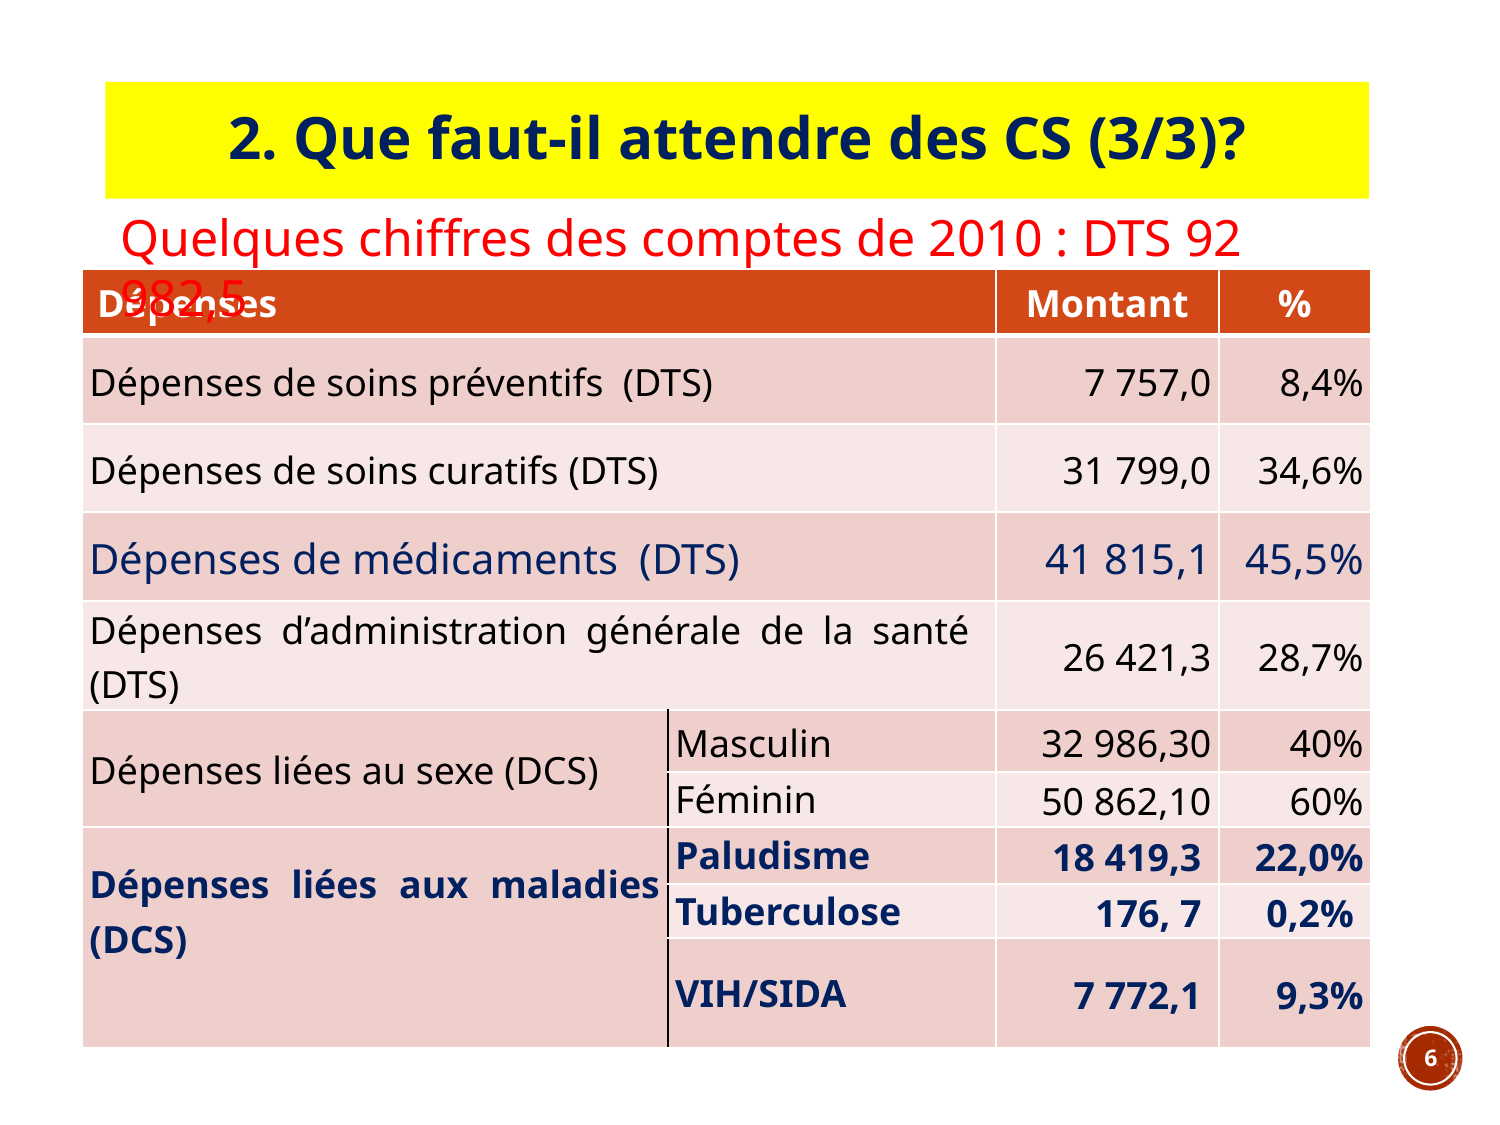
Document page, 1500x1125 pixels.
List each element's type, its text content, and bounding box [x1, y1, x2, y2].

table_cell 8,4% [1220, 338, 1370, 423]
table_cell 0,2% [1220, 885, 1370, 937]
table_cell Dépenses d’administration générale de la santé (DTS) [83, 602, 995, 709]
table_cell Dépenses liées au sexe (DCS) [83, 711, 667, 826]
table_cell Tuberculose [669, 885, 995, 937]
table_cell 26 421,3 [997, 602, 1218, 709]
table_cell 45,5% [1220, 513, 1370, 600]
table_cell Féminin [669, 773, 995, 826]
table_header Dépenses [83, 270, 105, 333]
table_cell Masculin [669, 711, 995, 771]
table_cell 176, 7 [997, 885, 1218, 937]
table_cell 41 815,1 [997, 513, 1218, 600]
table_cell 50 862,10 [997, 773, 1218, 826]
table_cell 22,0% [1220, 828, 1370, 883]
table_cell 28,7% [1220, 602, 1370, 709]
table_cell 60% [1220, 773, 1370, 826]
slide_number 6 [1391, 1028, 1471, 1089]
table_cell 7 757,0 [997, 338, 1218, 423]
table_cell Dépenses liées aux maladies (DCS) [83, 828, 667, 1047]
table_cell Dépenses de soins préventifs (DTS) [83, 338, 995, 423]
table_header % [1360, 270, 1370, 333]
table_cell 32 986,30 [997, 711, 1218, 771]
table_cell 7 772,1 [997, 939, 1218, 1047]
table_cell Dépenses de médicaments (DTS) [83, 513, 995, 600]
table_cell VIH/SIDA [669, 939, 995, 1047]
table_cell 18 419,3 [997, 828, 1218, 883]
text_box Quelques chiffres des comptes de 2010 : DTS 92 982,5 [105, 199, 1360, 334]
table_cell 31 799,0 [997, 425, 1218, 511]
table_cell Paludisme [669, 828, 995, 883]
table_cell 9,3% [1220, 939, 1370, 1047]
table_cell 34,6% [1220, 425, 1370, 511]
text_box 2. Que faut-il attendre des CS (3/3)? [105, 81, 1369, 199]
table_cell 40% [1220, 711, 1370, 771]
table_cell Dépenses de soins curatifs (DTS) [83, 425, 995, 511]
